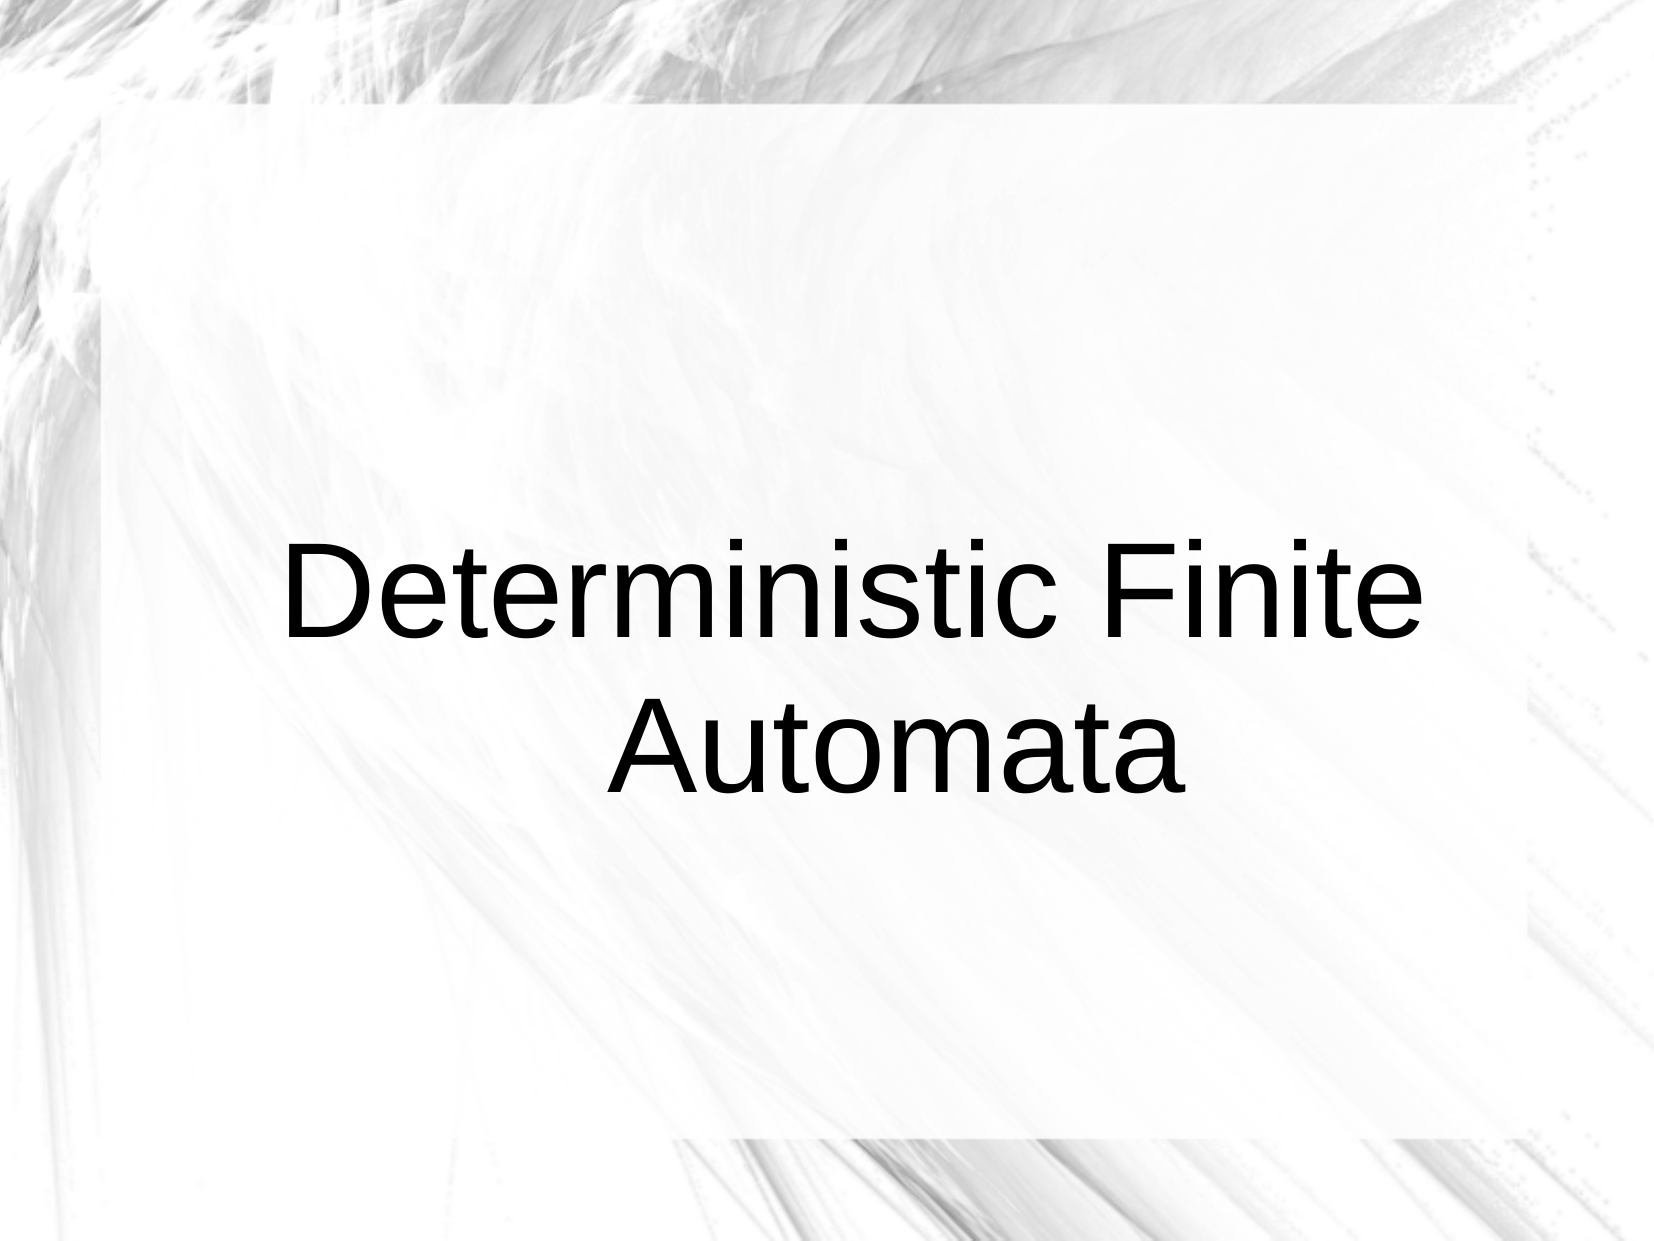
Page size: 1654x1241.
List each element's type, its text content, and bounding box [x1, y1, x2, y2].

picture [0, 0, 1654, 1241]
list Deterministic Finite Automata [118, 319, 1571, 1109]
